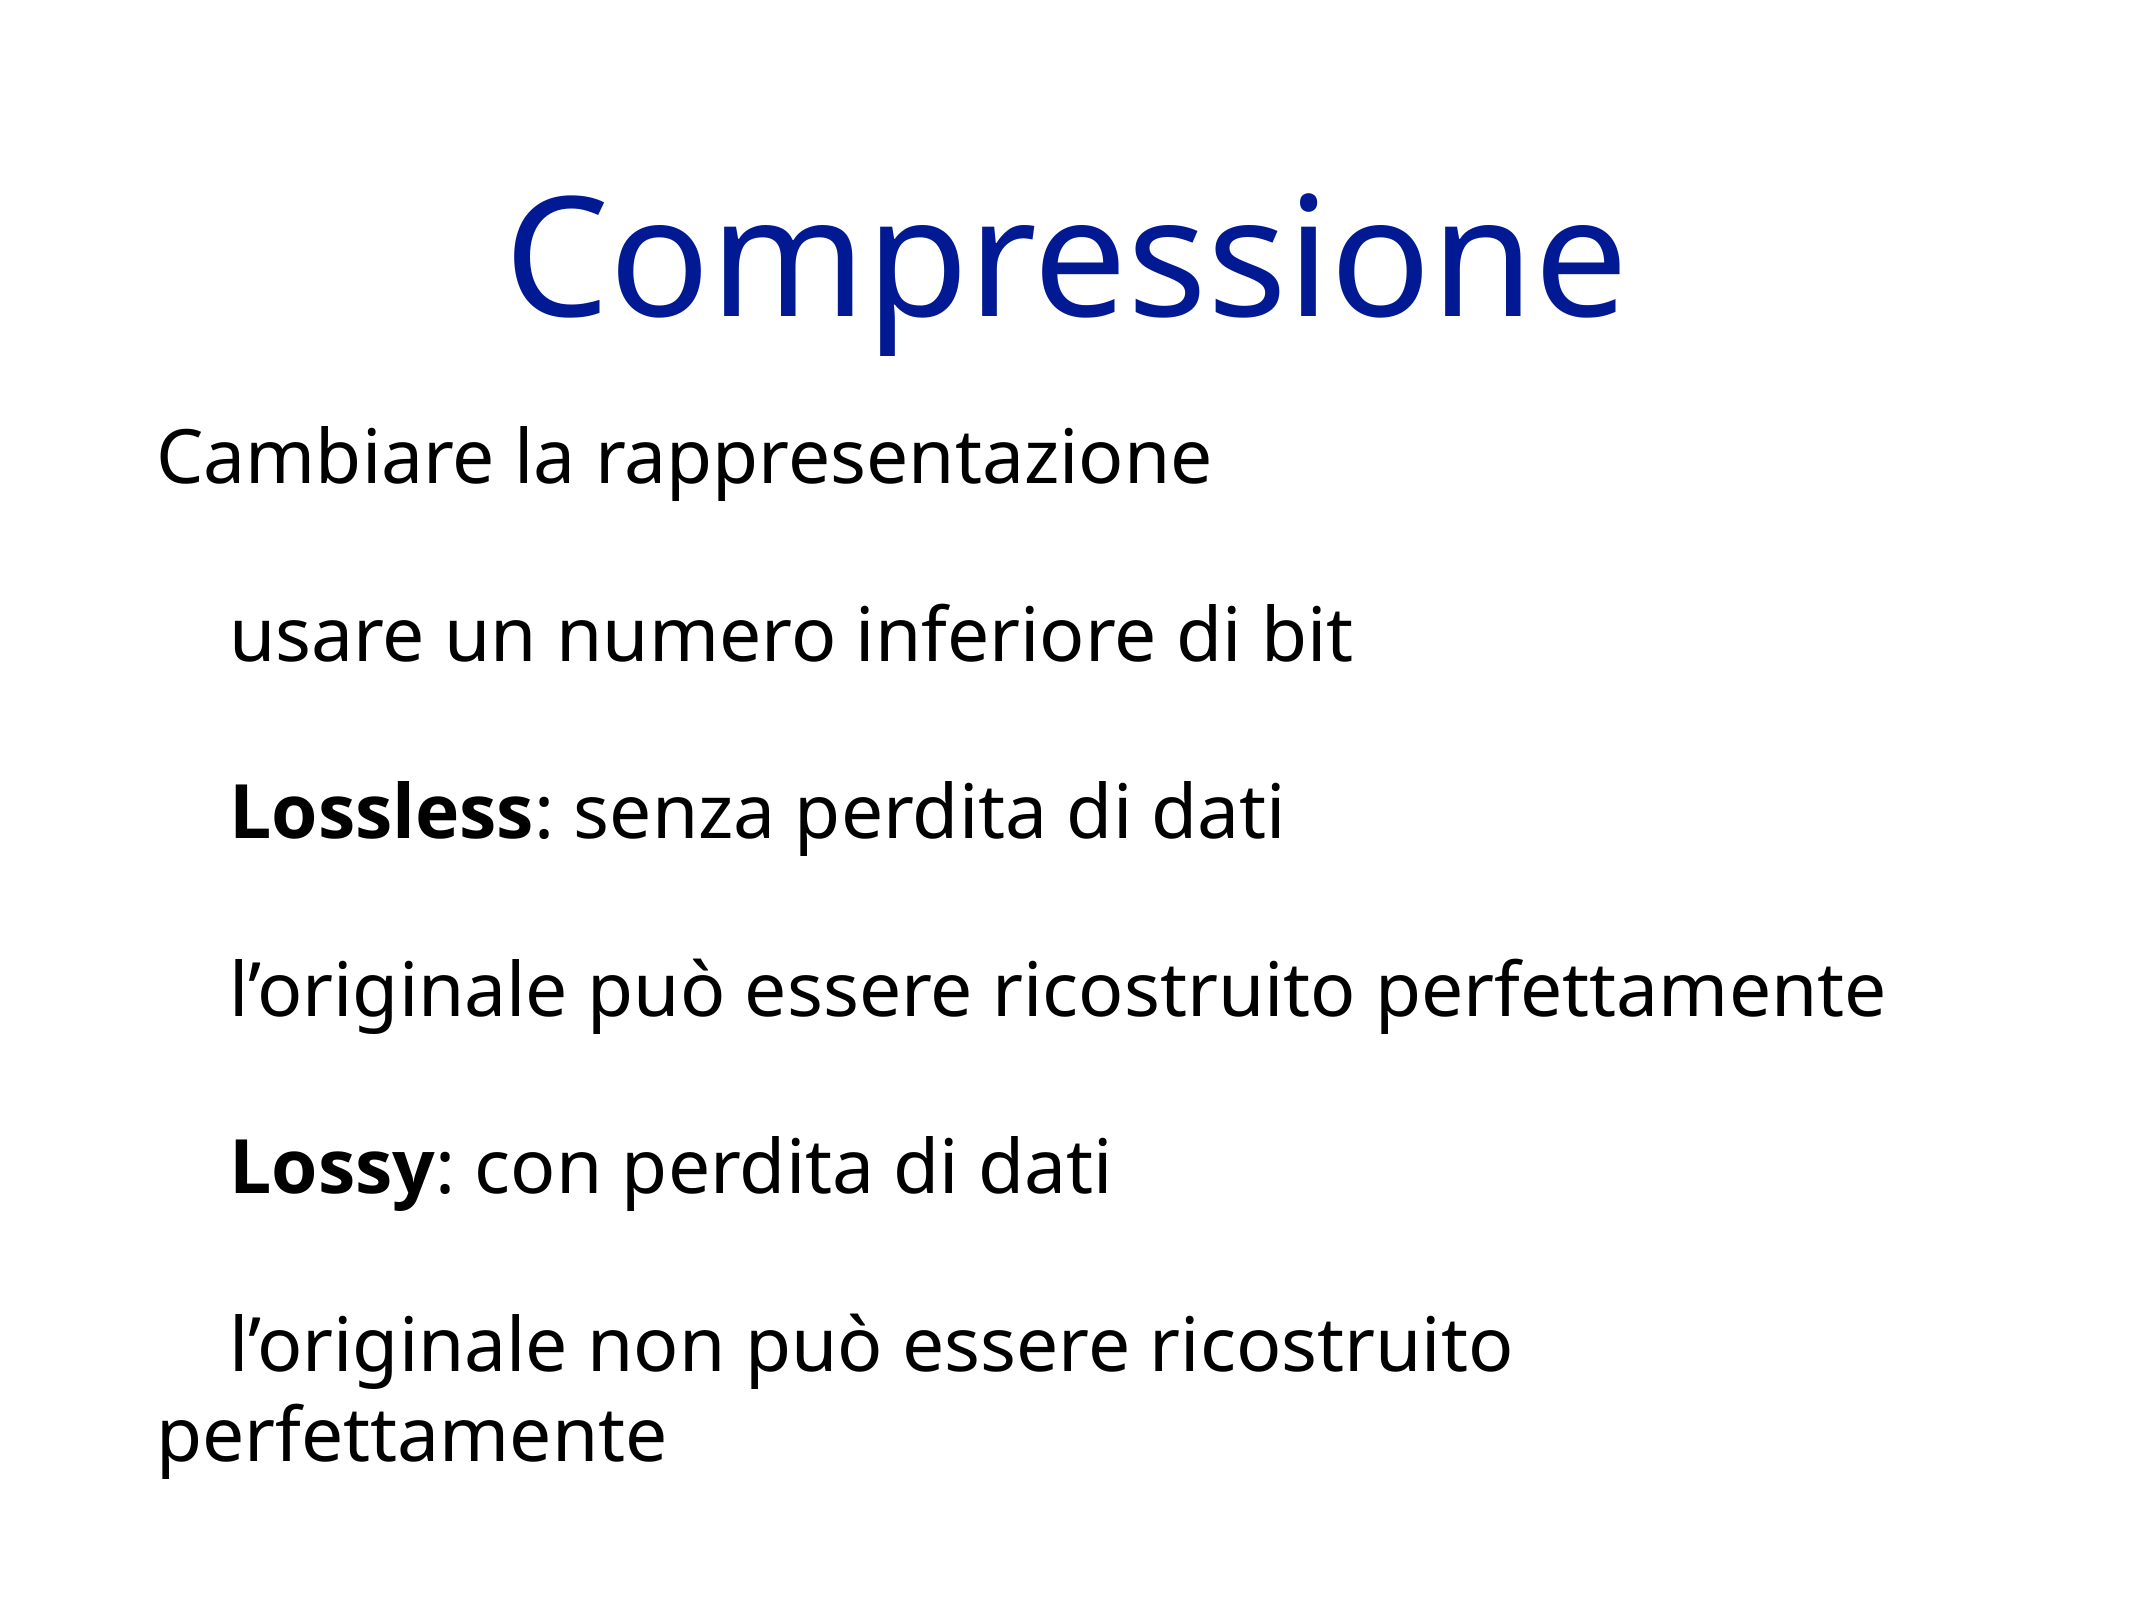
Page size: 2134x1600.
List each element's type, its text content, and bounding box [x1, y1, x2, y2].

list Cambiare la rappresentazione usare un numero inferiore di bit Lossless: senza perdita di dati l’originale può essere ricostruito perfettamente Lossy: con perdita di dati l’originale non può essere ricostruito perfettamente [155, 426, 1978, 1459]
title Compressione [155, 72, 1978, 426]
